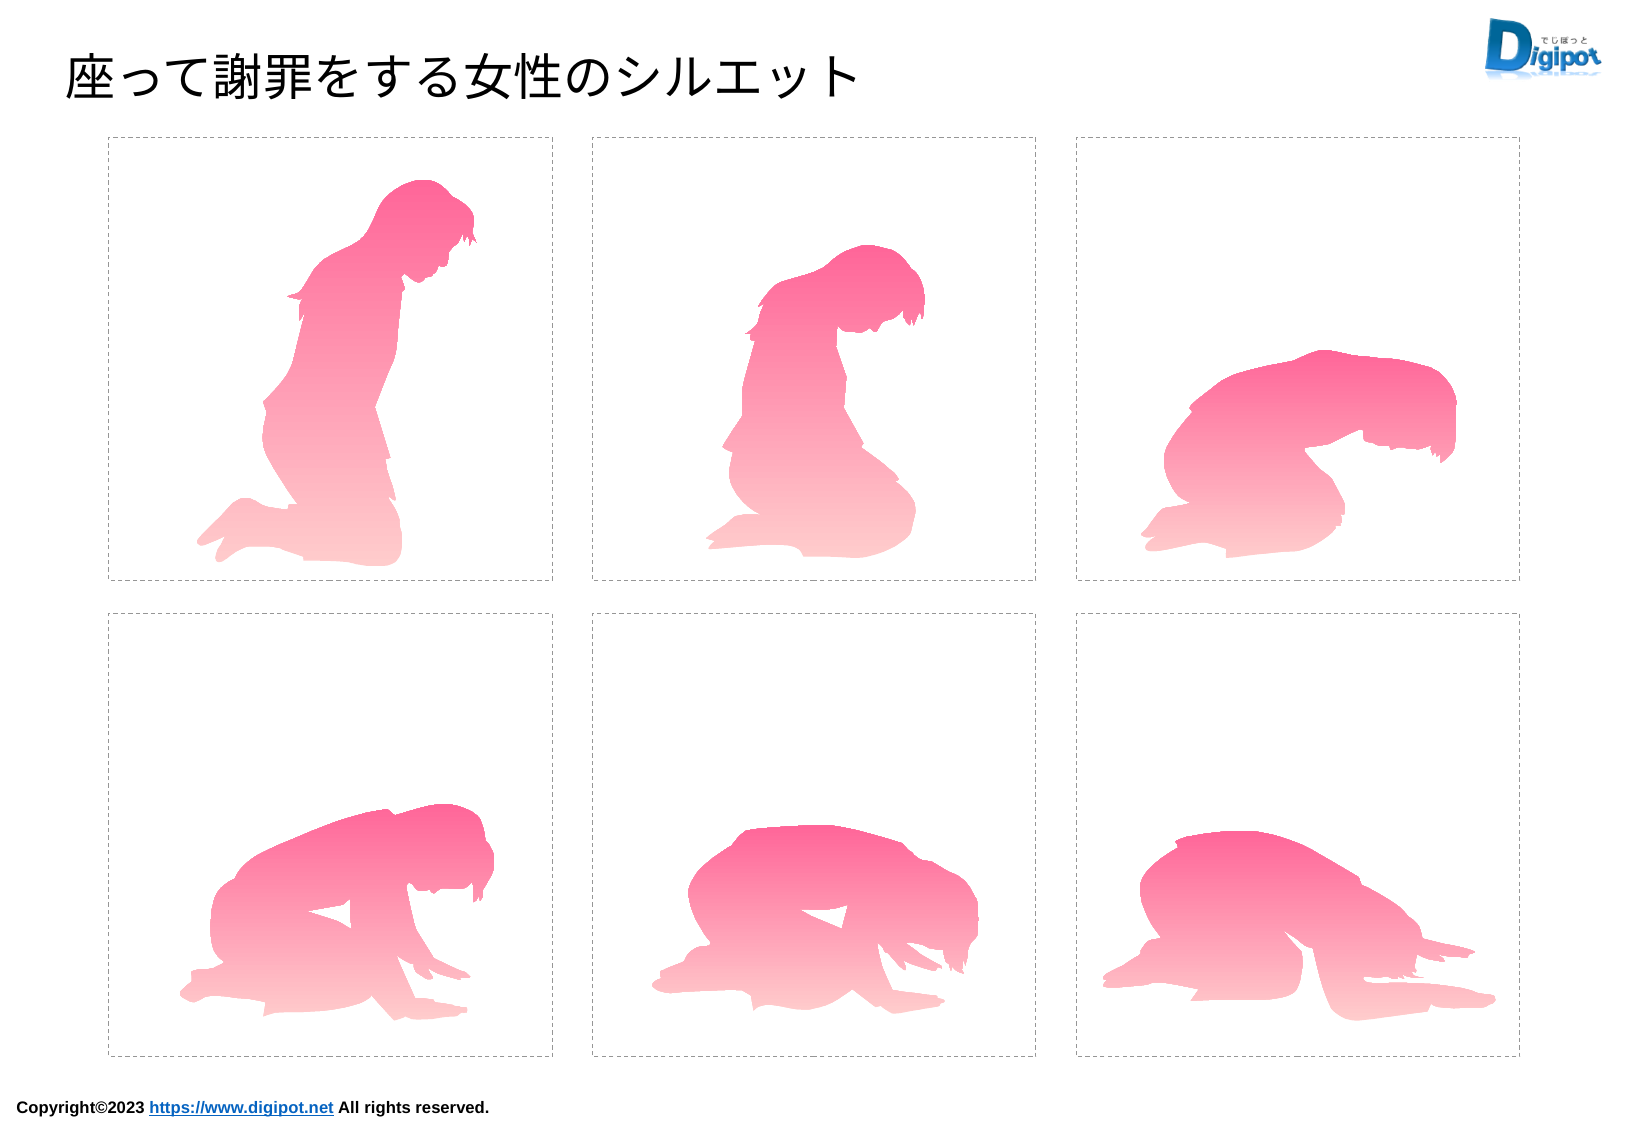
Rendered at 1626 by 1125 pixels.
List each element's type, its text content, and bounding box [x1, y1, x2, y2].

text_box 座って謝罪をする女性のシルエット [50, 38, 878, 113]
text_box [706, 245, 926, 558]
text_box [1141, 350, 1458, 558]
text_box [179, 803, 495, 1021]
text_box [1102, 830, 1496, 1021]
picture [1485, 18, 1602, 82]
text_box [196, 179, 478, 567]
text_box [652, 825, 979, 1014]
